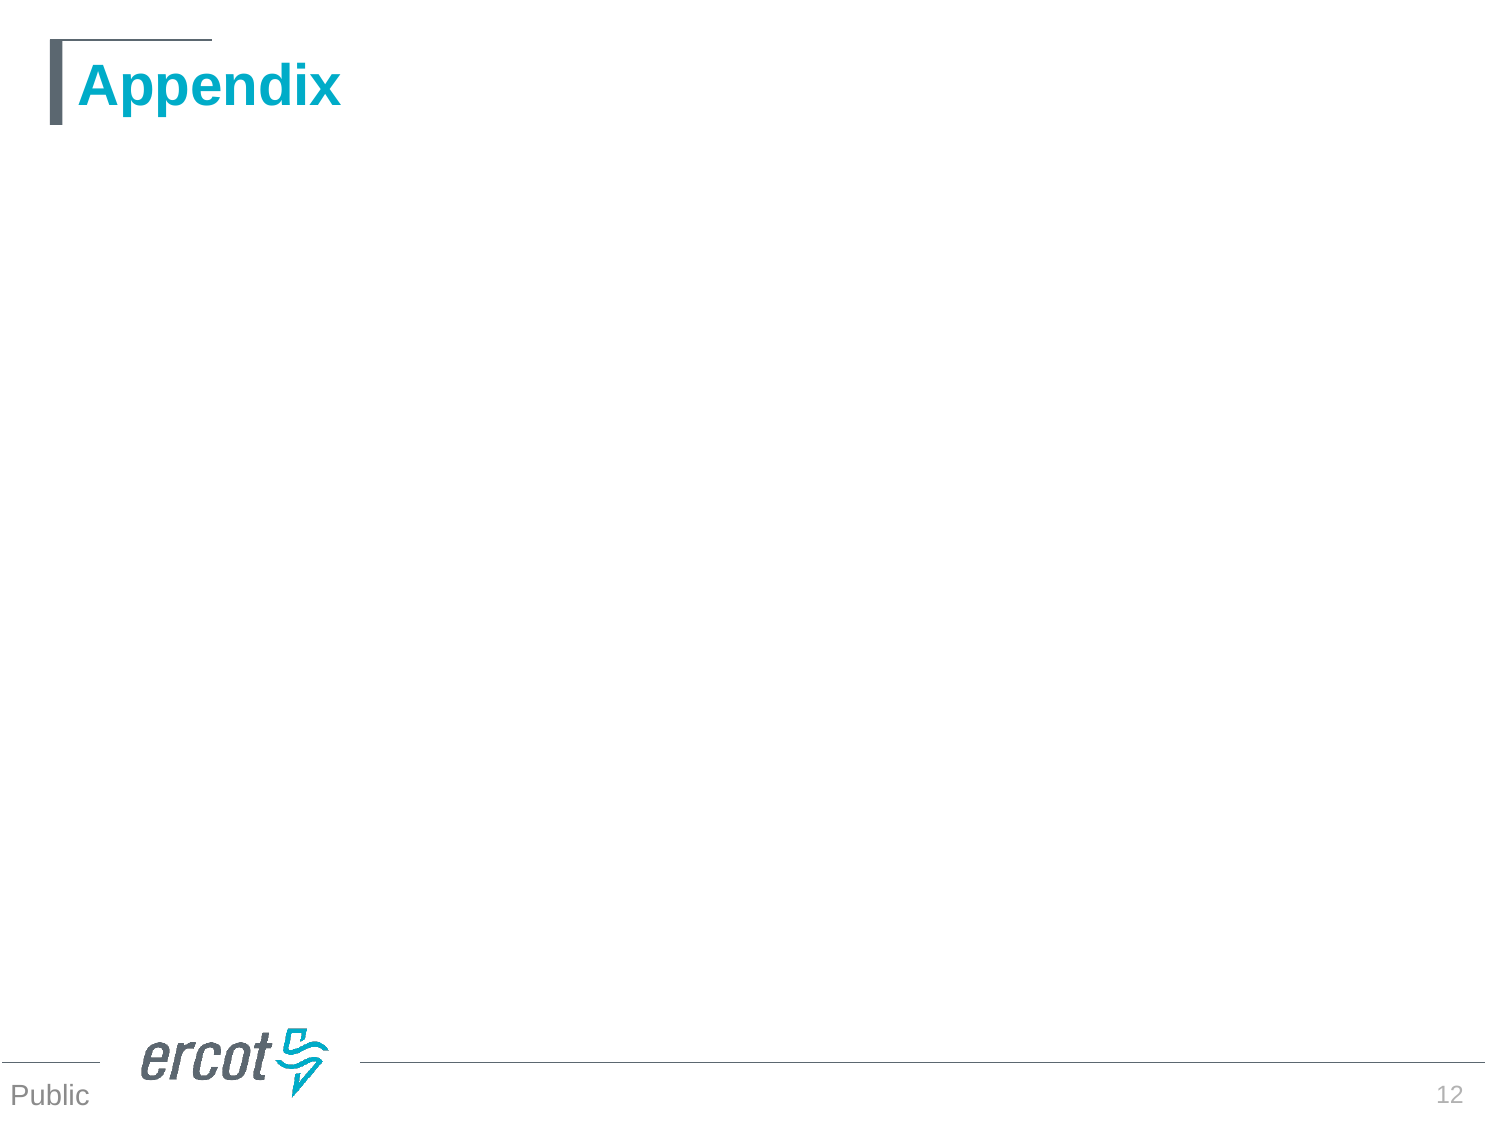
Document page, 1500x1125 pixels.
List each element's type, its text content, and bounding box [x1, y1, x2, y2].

picture [137, 1024, 332, 1100]
title Appendix [62, 39, 1450, 228]
slide_number 12 [1412, 1076, 1488, 1112]
